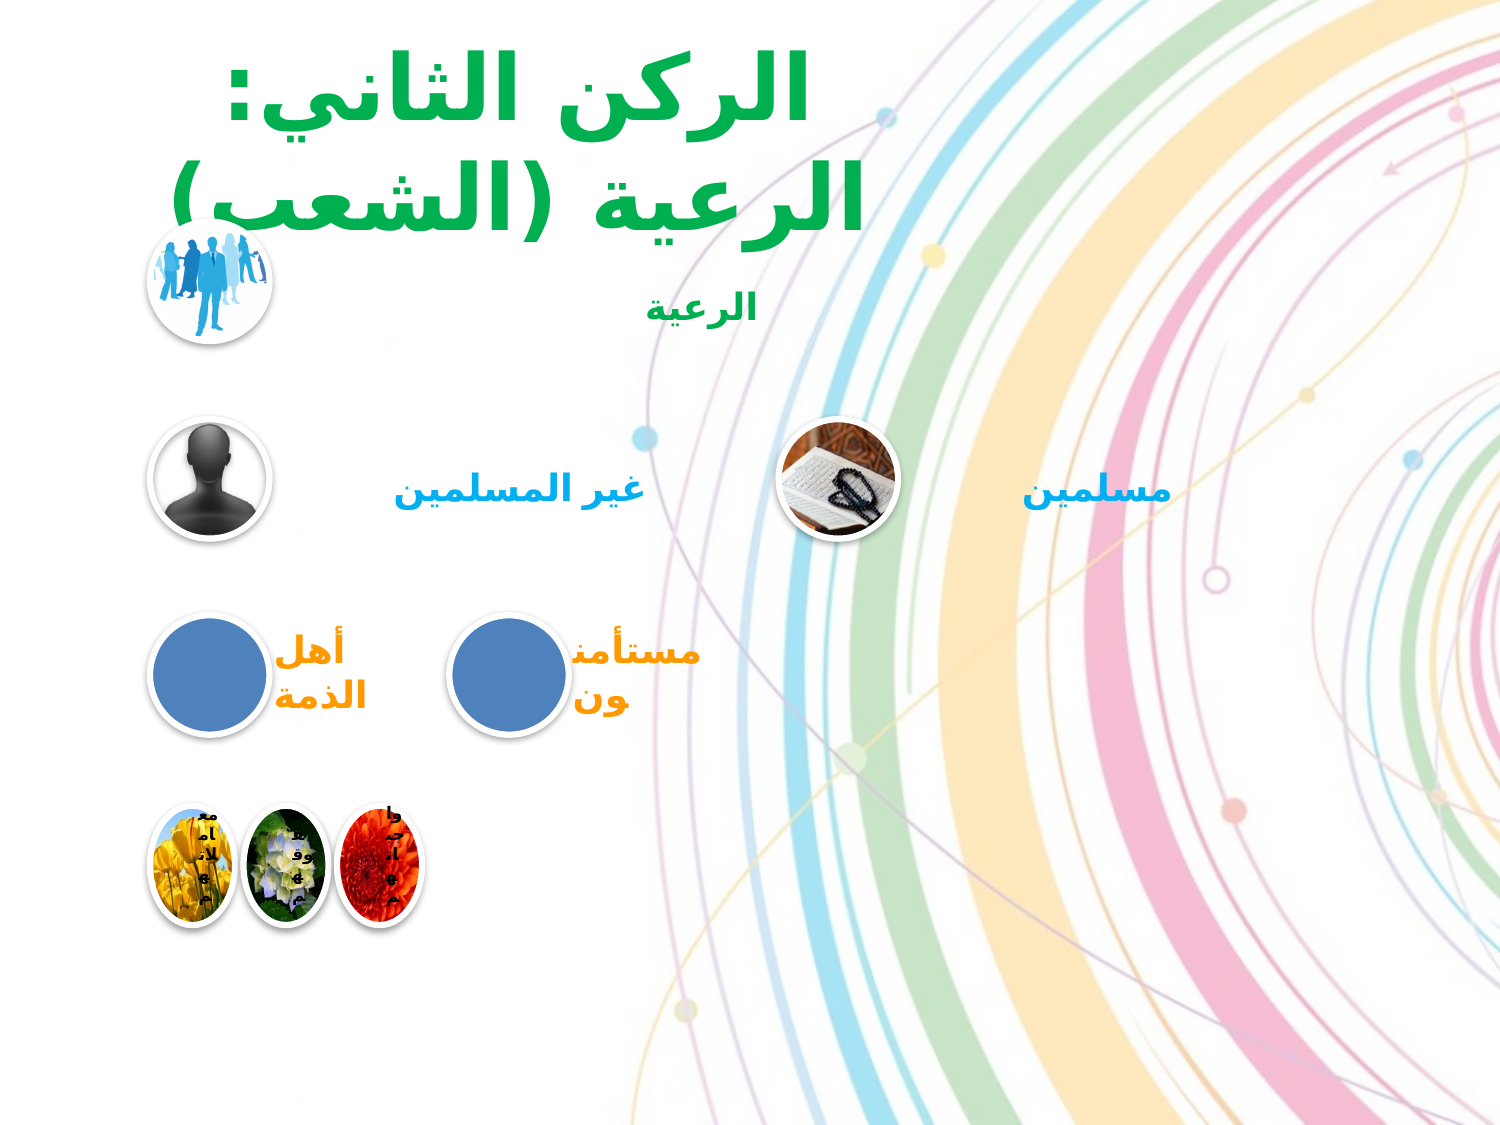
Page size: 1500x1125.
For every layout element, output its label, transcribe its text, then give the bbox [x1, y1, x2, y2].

title الركن الثاني: الرعية (الشعب) [75, 45, 961, 197]
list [0, 198, 1500, 1125]
